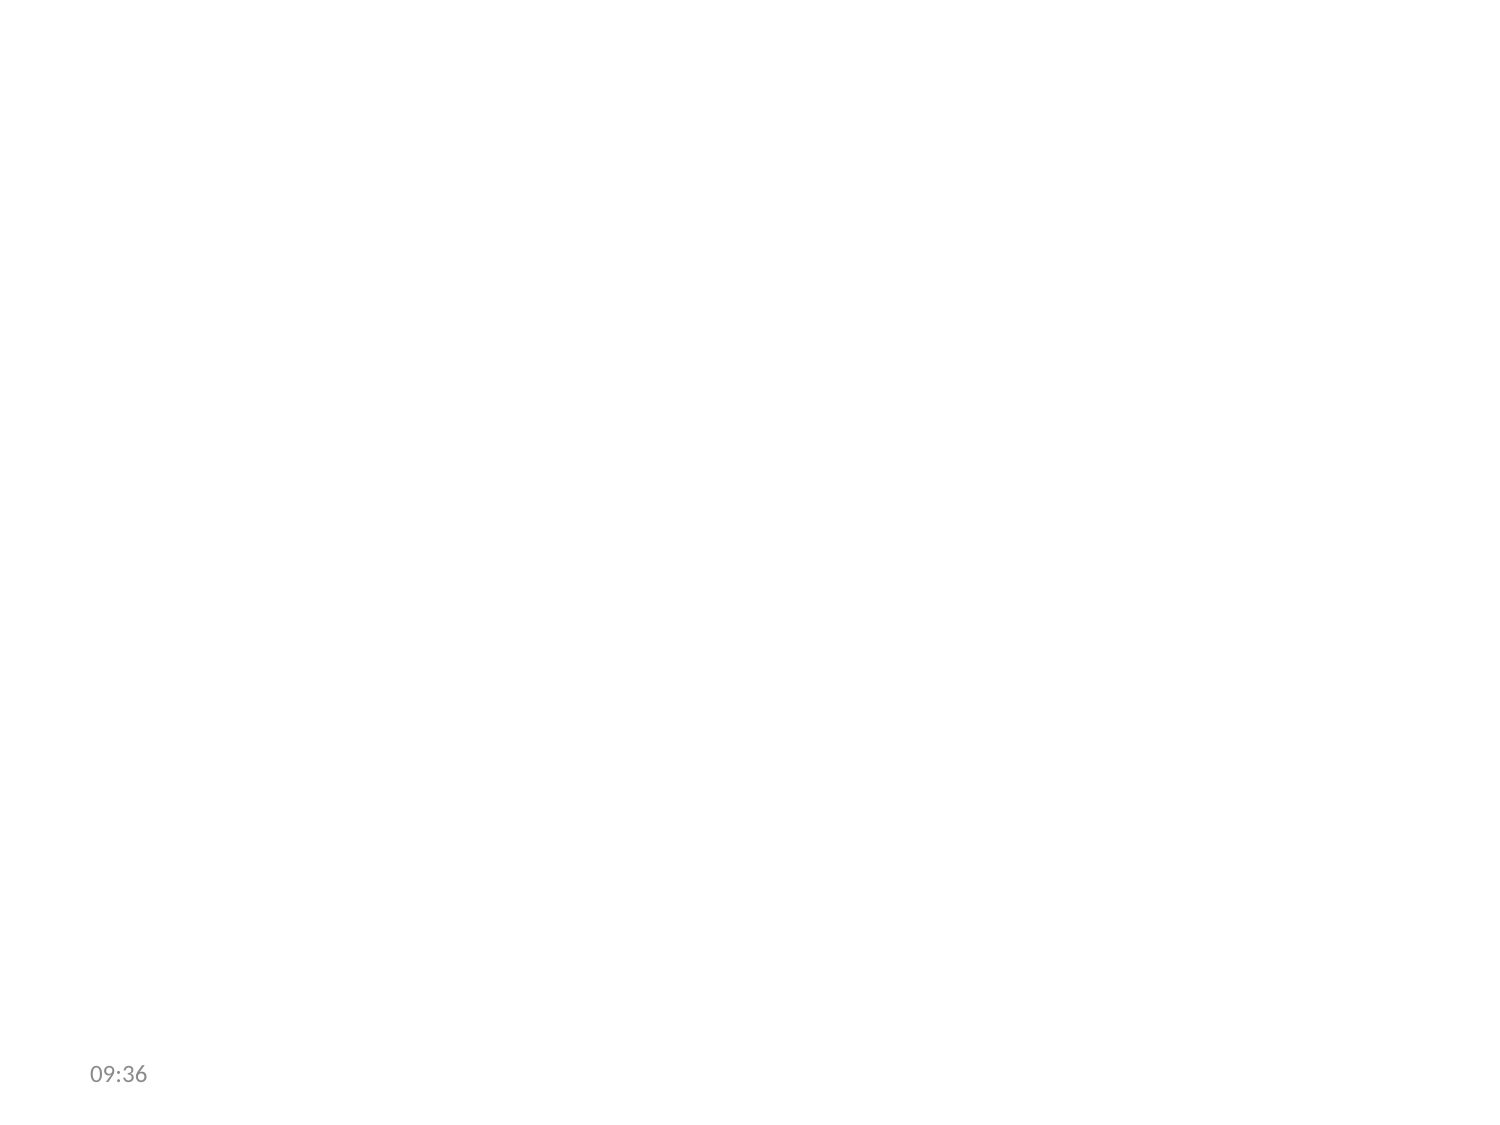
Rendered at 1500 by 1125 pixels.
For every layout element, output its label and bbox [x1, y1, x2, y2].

slide_number [75, 1042, 425, 1103]
